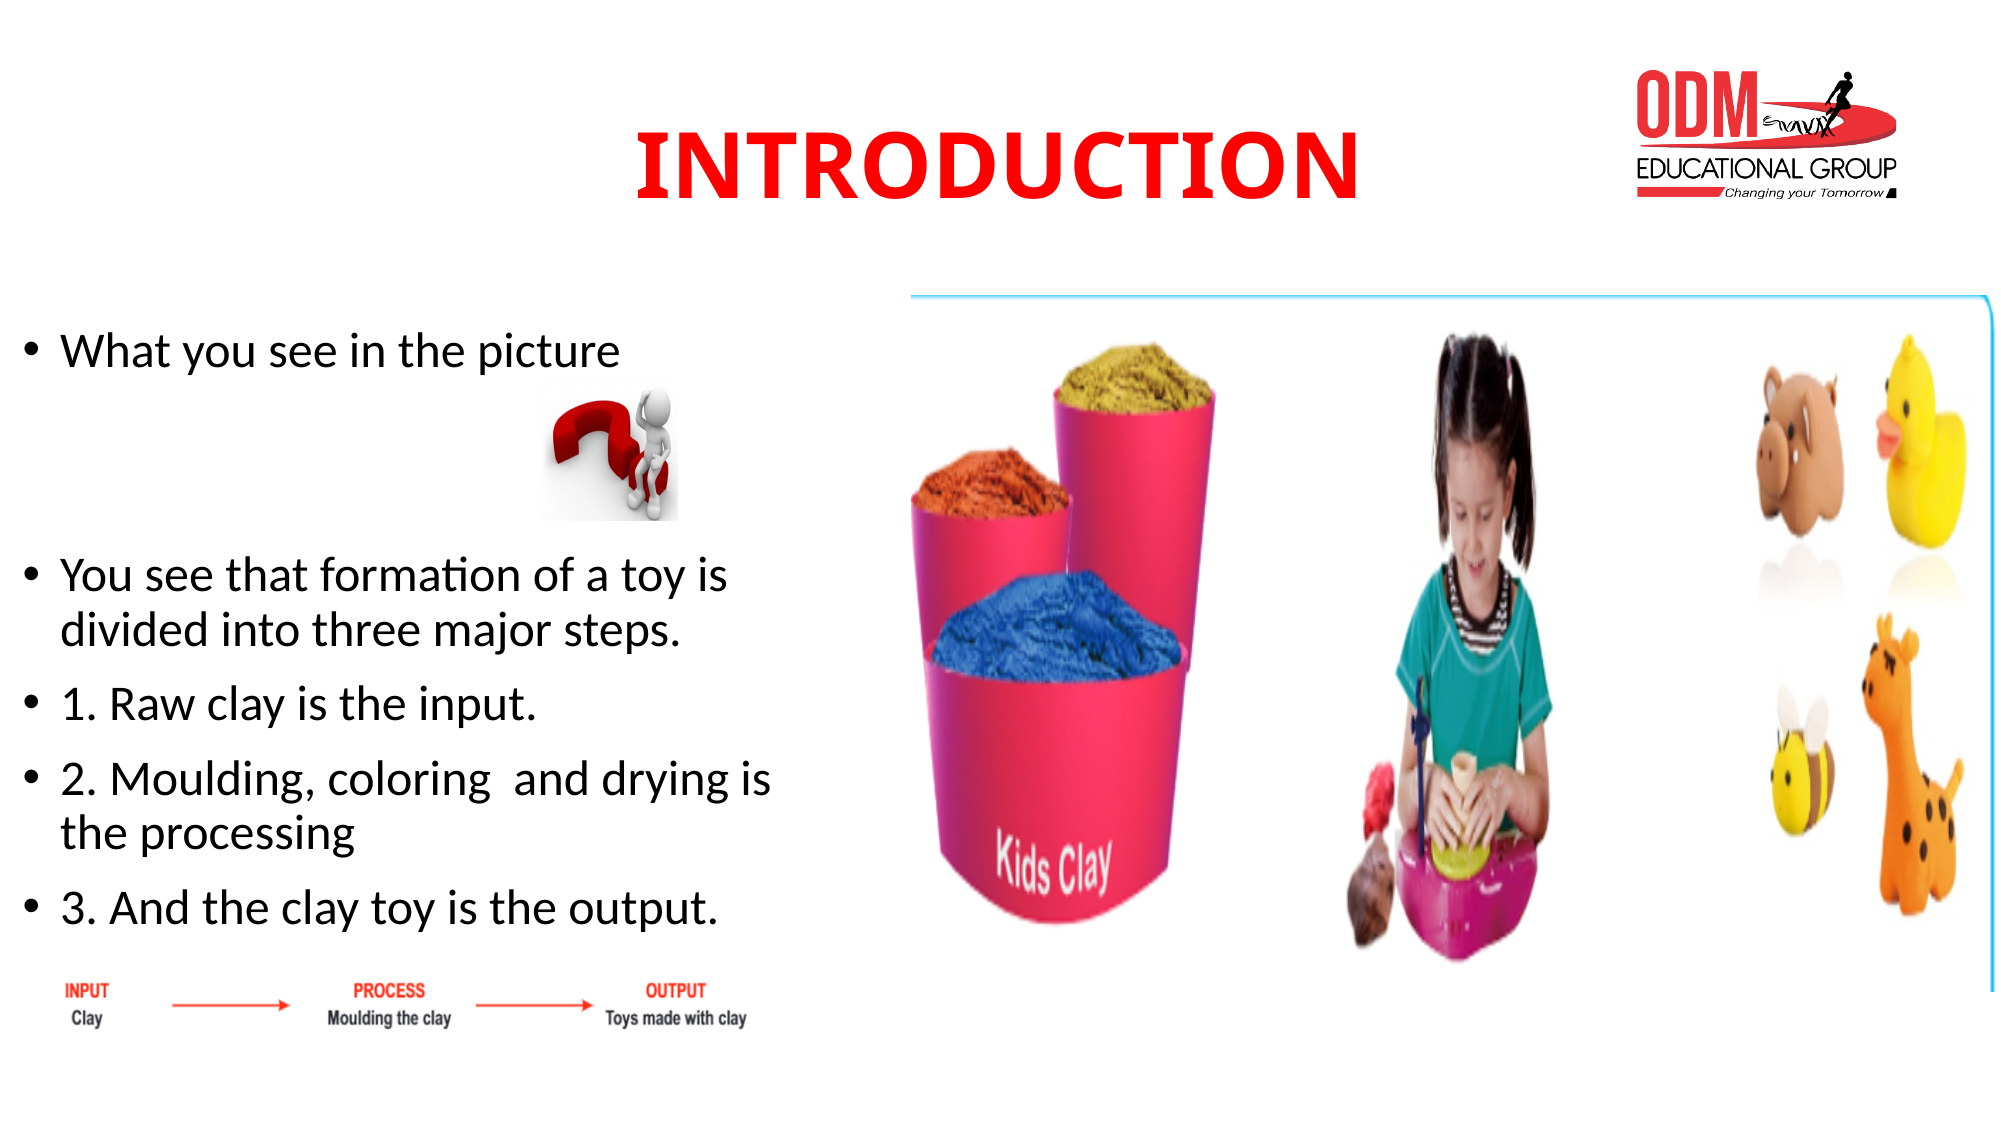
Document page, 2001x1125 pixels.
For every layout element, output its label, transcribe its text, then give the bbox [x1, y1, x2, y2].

picture [540, 378, 678, 521]
picture [910, 295, 2000, 992]
list What you see in the picture You see that formation of a toy is divided into three major steps. 1. Raw clay is the input. 2. Moulding, coloring and drying is the processing 3. And the clay toy is the output. [7, 316, 836, 1031]
picture [56, 978, 750, 1031]
title INTRODUCTION [137, 59, 1863, 278]
text_box [1637, 70, 1897, 199]
